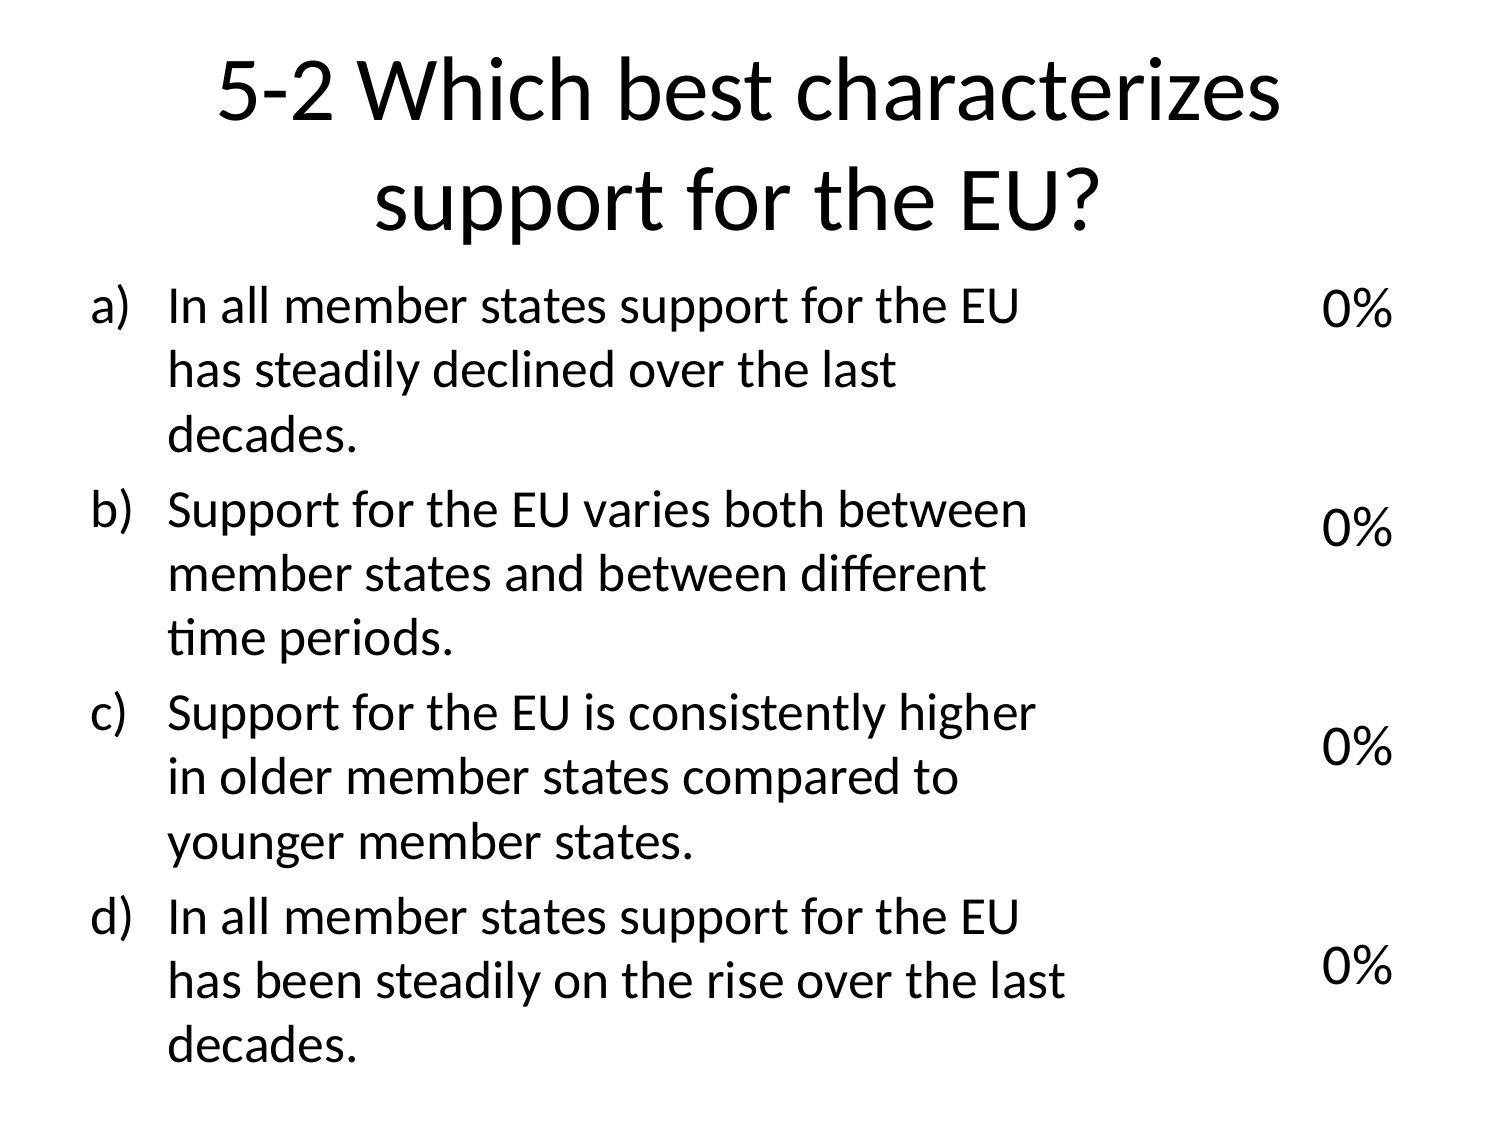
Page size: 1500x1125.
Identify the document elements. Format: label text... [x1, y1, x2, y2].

title 5-2 Which best characterizes support for the EU? [74, 21, 1426, 257]
list In all member states support for the EU has steadily declined over the last decades. Support for the EU varies both between member states and between different time periods. Support for the EU is consistently higher in older member states compared to younger member states. In all member states support for the EU has been steadily on the rise over the last decades. [74, 262, 1088, 1088]
list 0% 0% 0% 0% [1124, 262, 1409, 1006]
